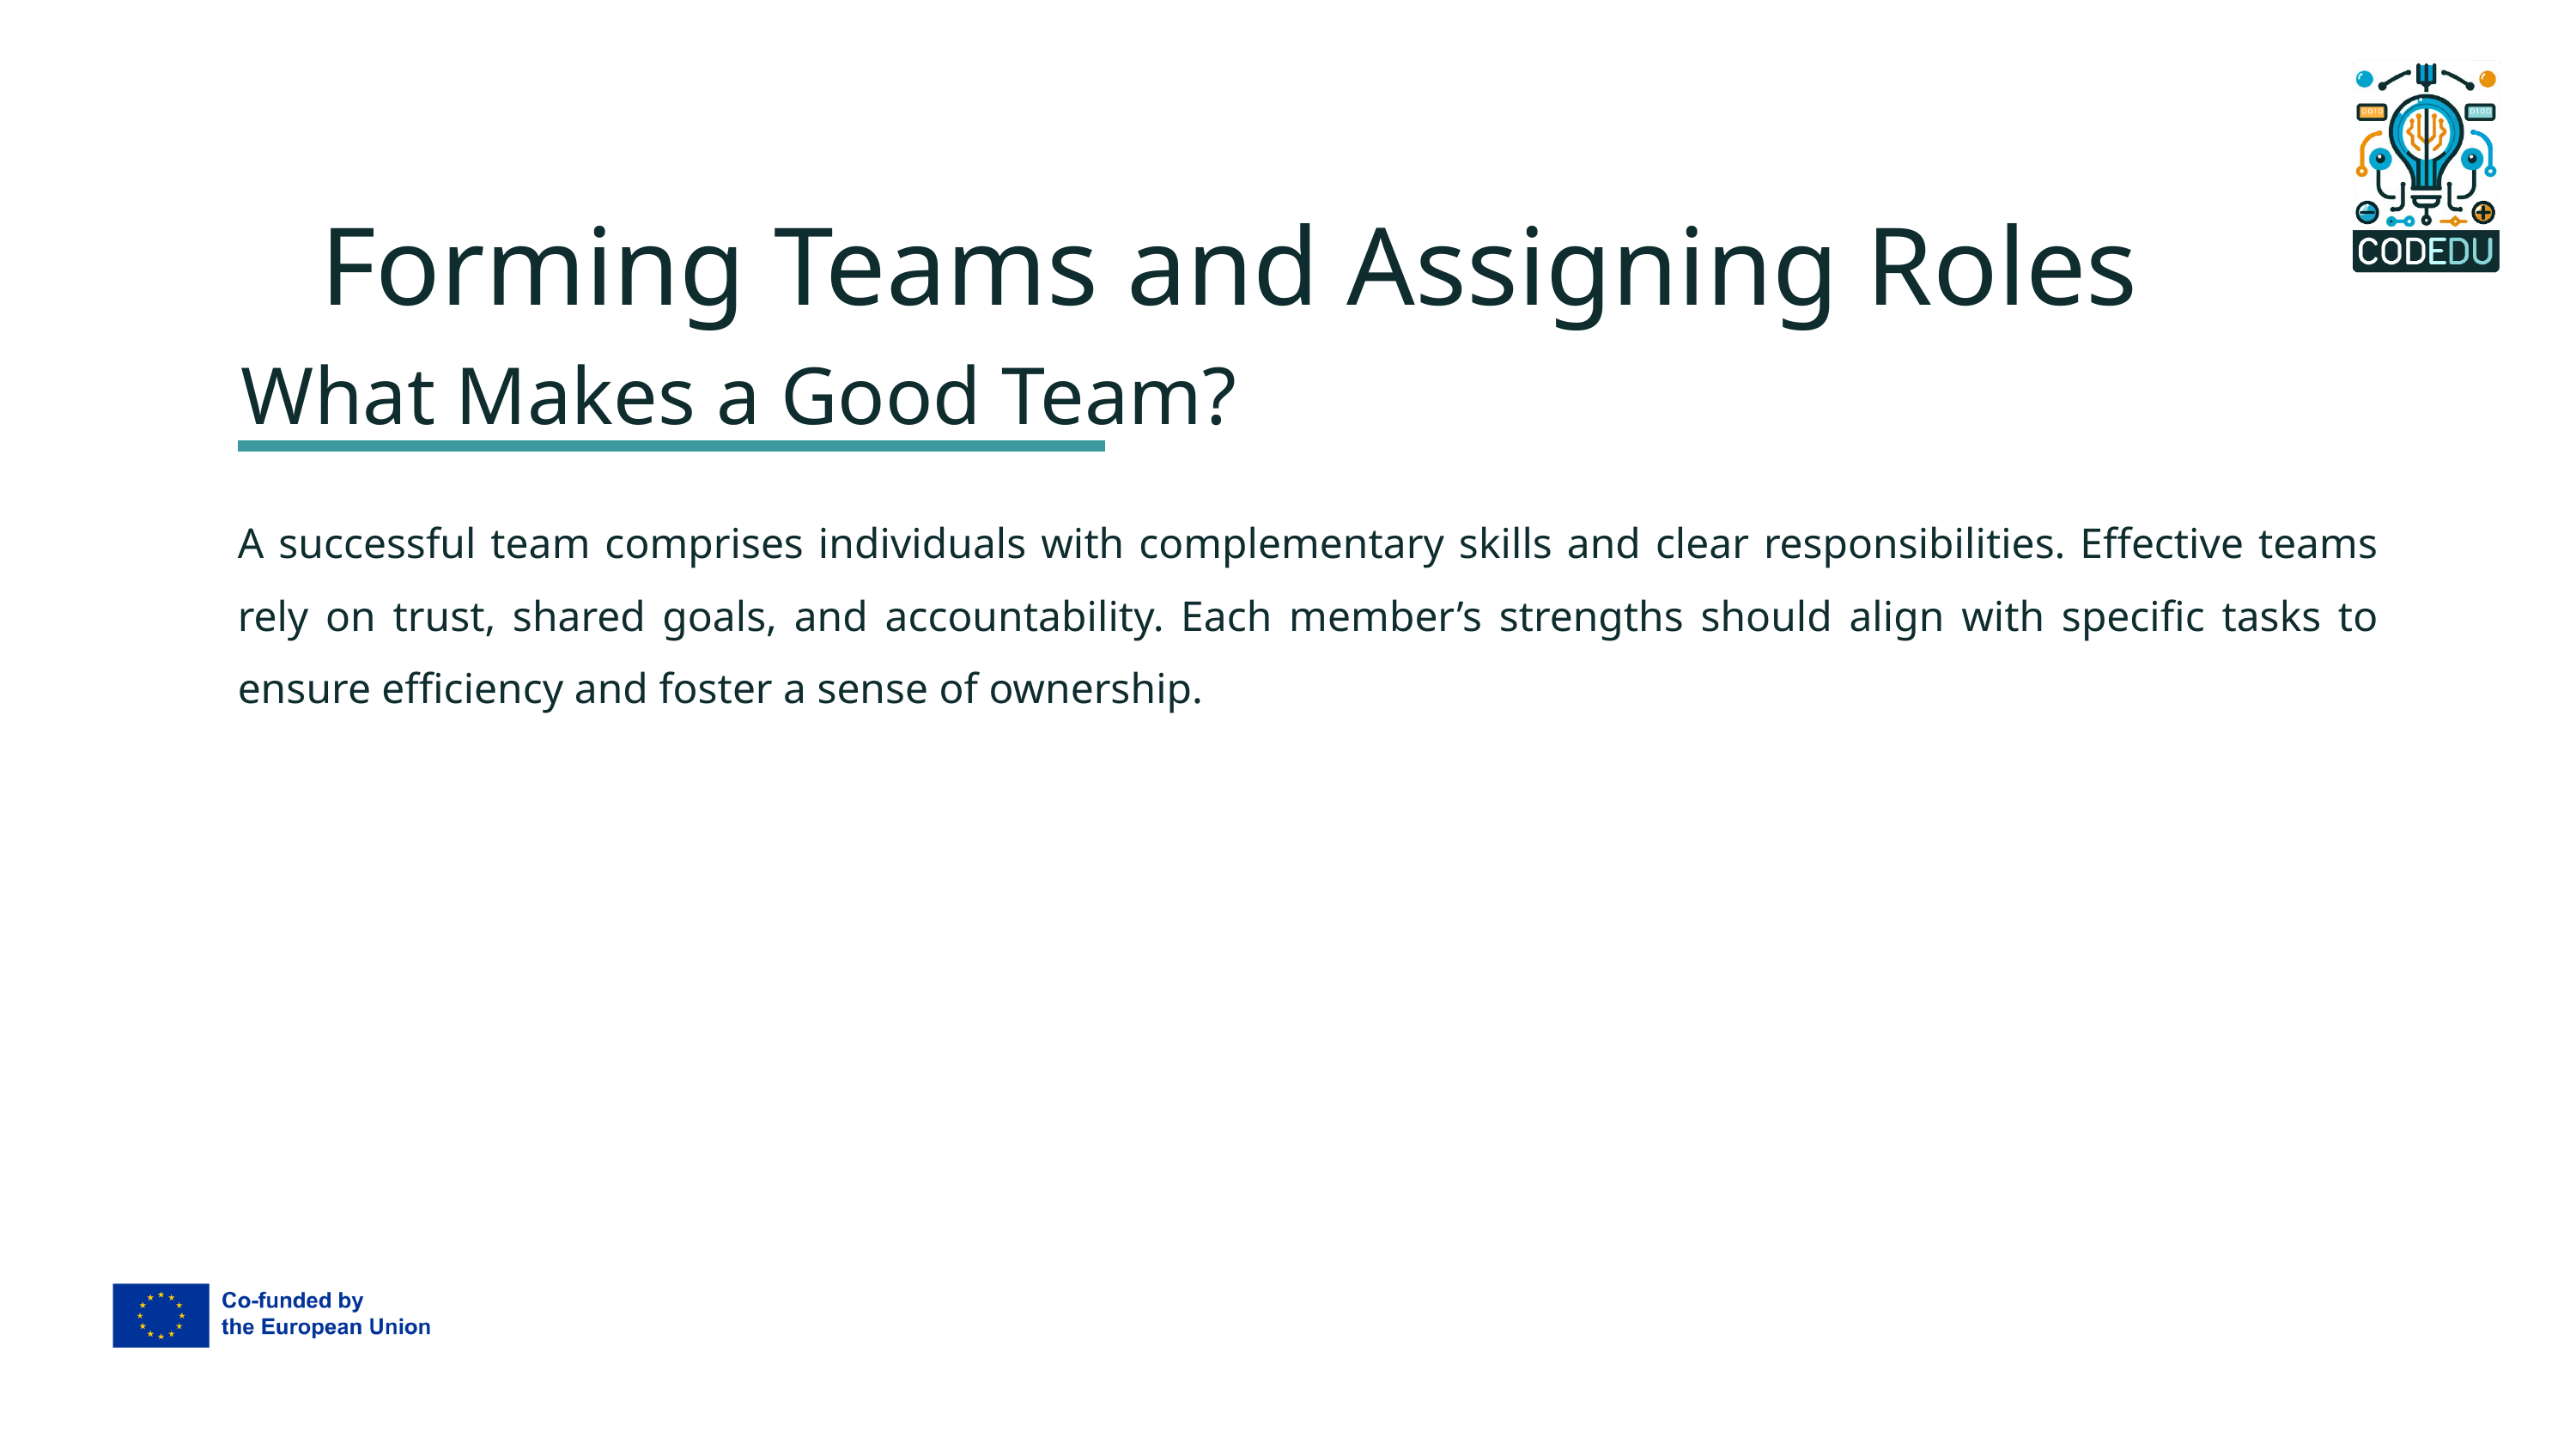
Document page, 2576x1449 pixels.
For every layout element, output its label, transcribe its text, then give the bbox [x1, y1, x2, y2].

text_box A successful team comprises individuals with complementary skills and clear responsibilities. Effective teams rely on trust, shared goals, and accountability. Each member’s strengths should align with specific tasks to ensure efficiency and foster a sense of ownership. [237, 494, 2382, 712]
text_box Forming Teams and Assigning Roles [237, 146, 2217, 327]
picture [2221, 0, 2576, 395]
text_box What Makes a Good Team? [240, 327, 2396, 440]
text_box [107, 1278, 443, 1353]
